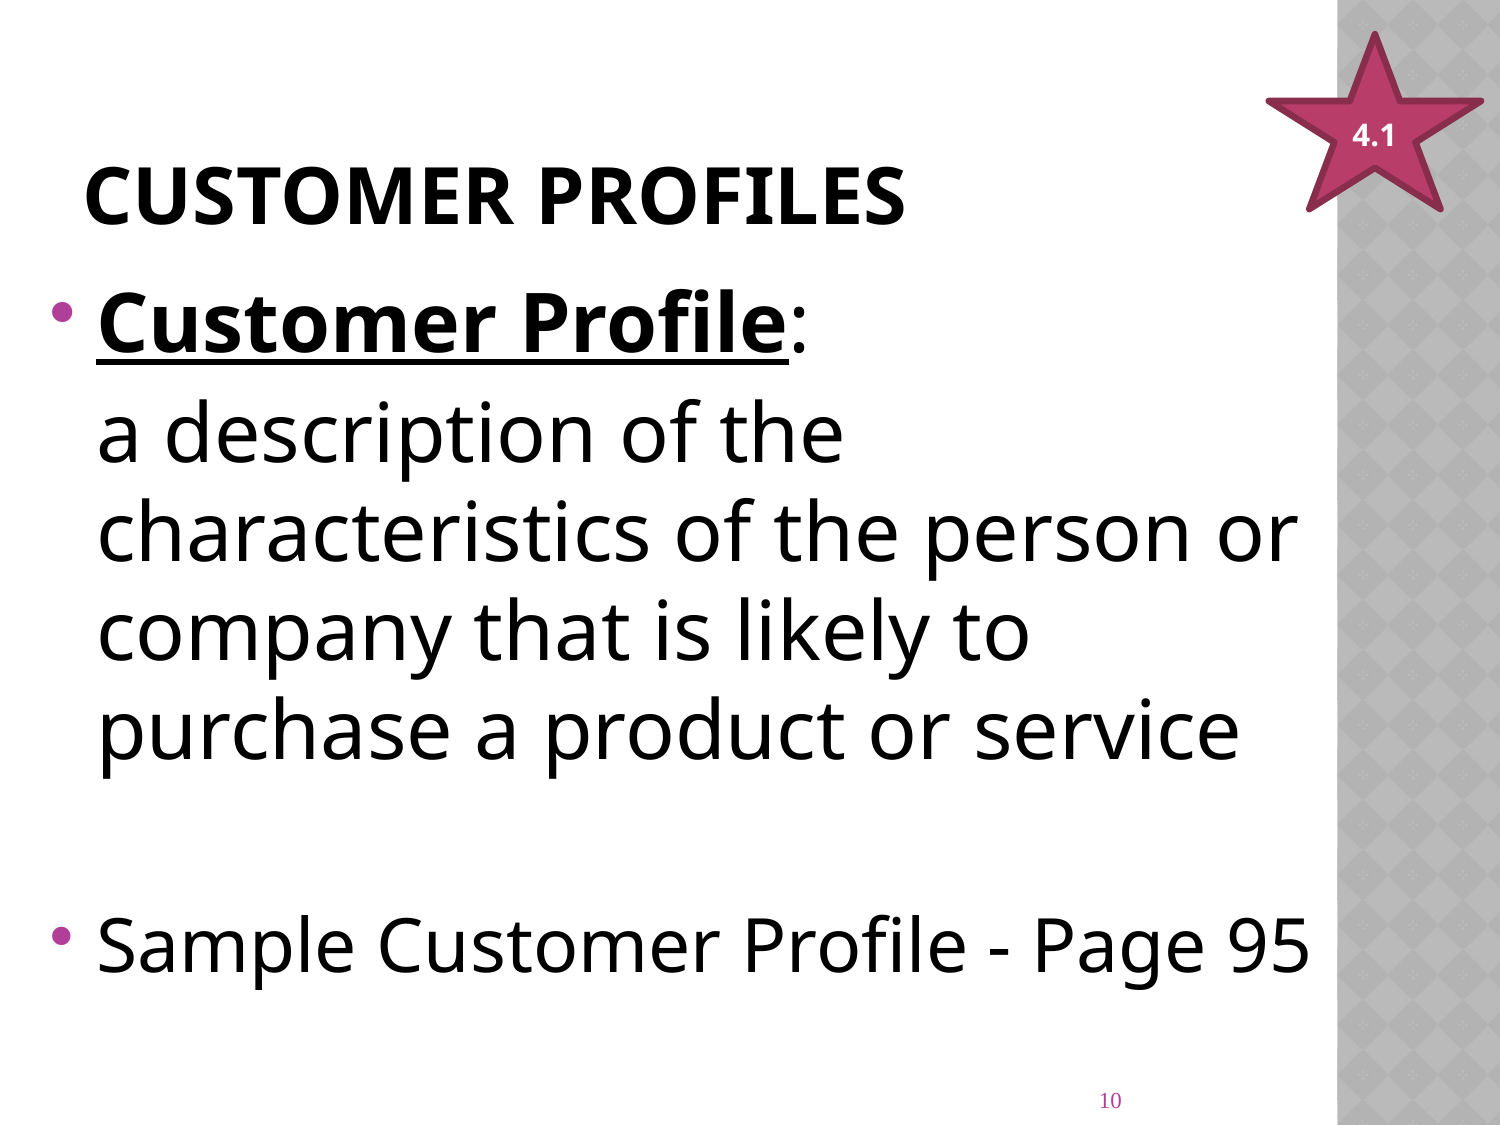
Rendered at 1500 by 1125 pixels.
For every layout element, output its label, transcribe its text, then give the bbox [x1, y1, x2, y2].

title Customer Profiles [75, 52, 1263, 240]
slide_number 10 [1025, 1075, 1122, 1113]
list Customer Profile: a description of the characteristics of the person or company that is likely to purchase a product or service Sample Customer Profile - Page 95 [37, 262, 1338, 1005]
text_box 4.1 [1265, 30, 1485, 213]
